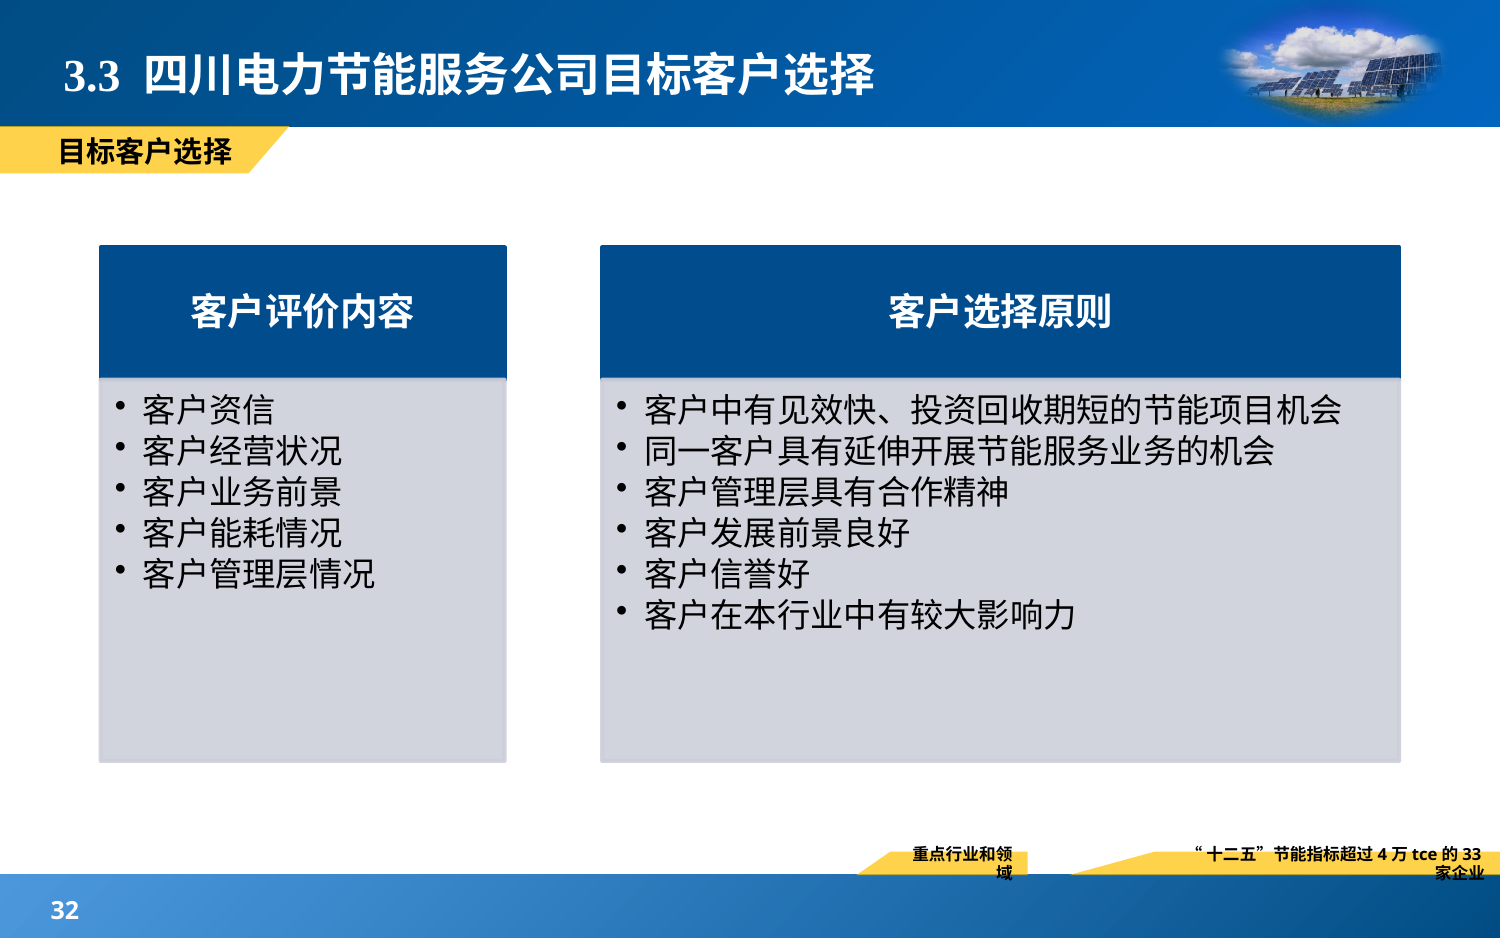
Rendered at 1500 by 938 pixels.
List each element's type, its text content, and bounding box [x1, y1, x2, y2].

text_box “十二五”节能指标超过4万tce的33家企业 [1066, 849, 1500, 878]
picture [1233, 6, 1433, 113]
title 3.3 四川电力节能服务公司目标客户选择 [48, 19, 1005, 127]
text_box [100, 244, 1400, 765]
text_box 重点行业和领域 [854, 849, 1030, 878]
text_box 目标客户选择 [0, 124, 292, 176]
